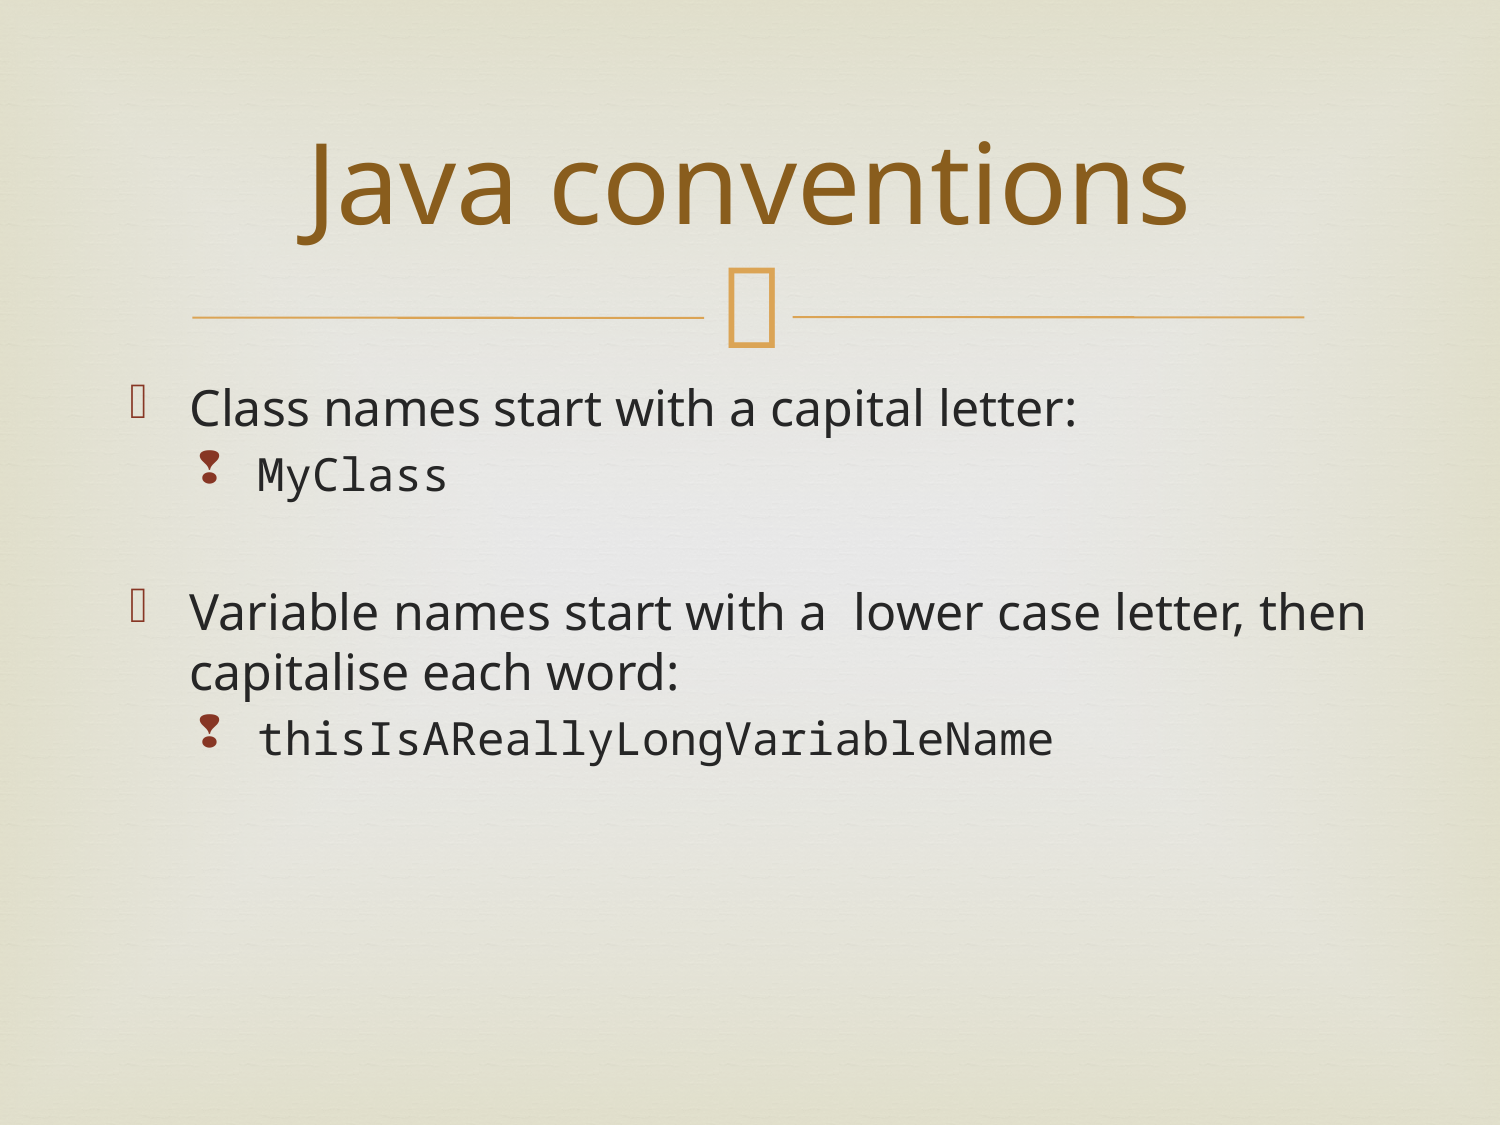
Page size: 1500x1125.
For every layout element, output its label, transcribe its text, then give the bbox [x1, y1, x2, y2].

title Java conventions [112, 93, 1386, 267]
list Class names start with a capital letter: MyClass Variable names start with a lower case letter, then capitalise each word: thisIsAReallyLongVariableName [114, 368, 1386, 1005]
